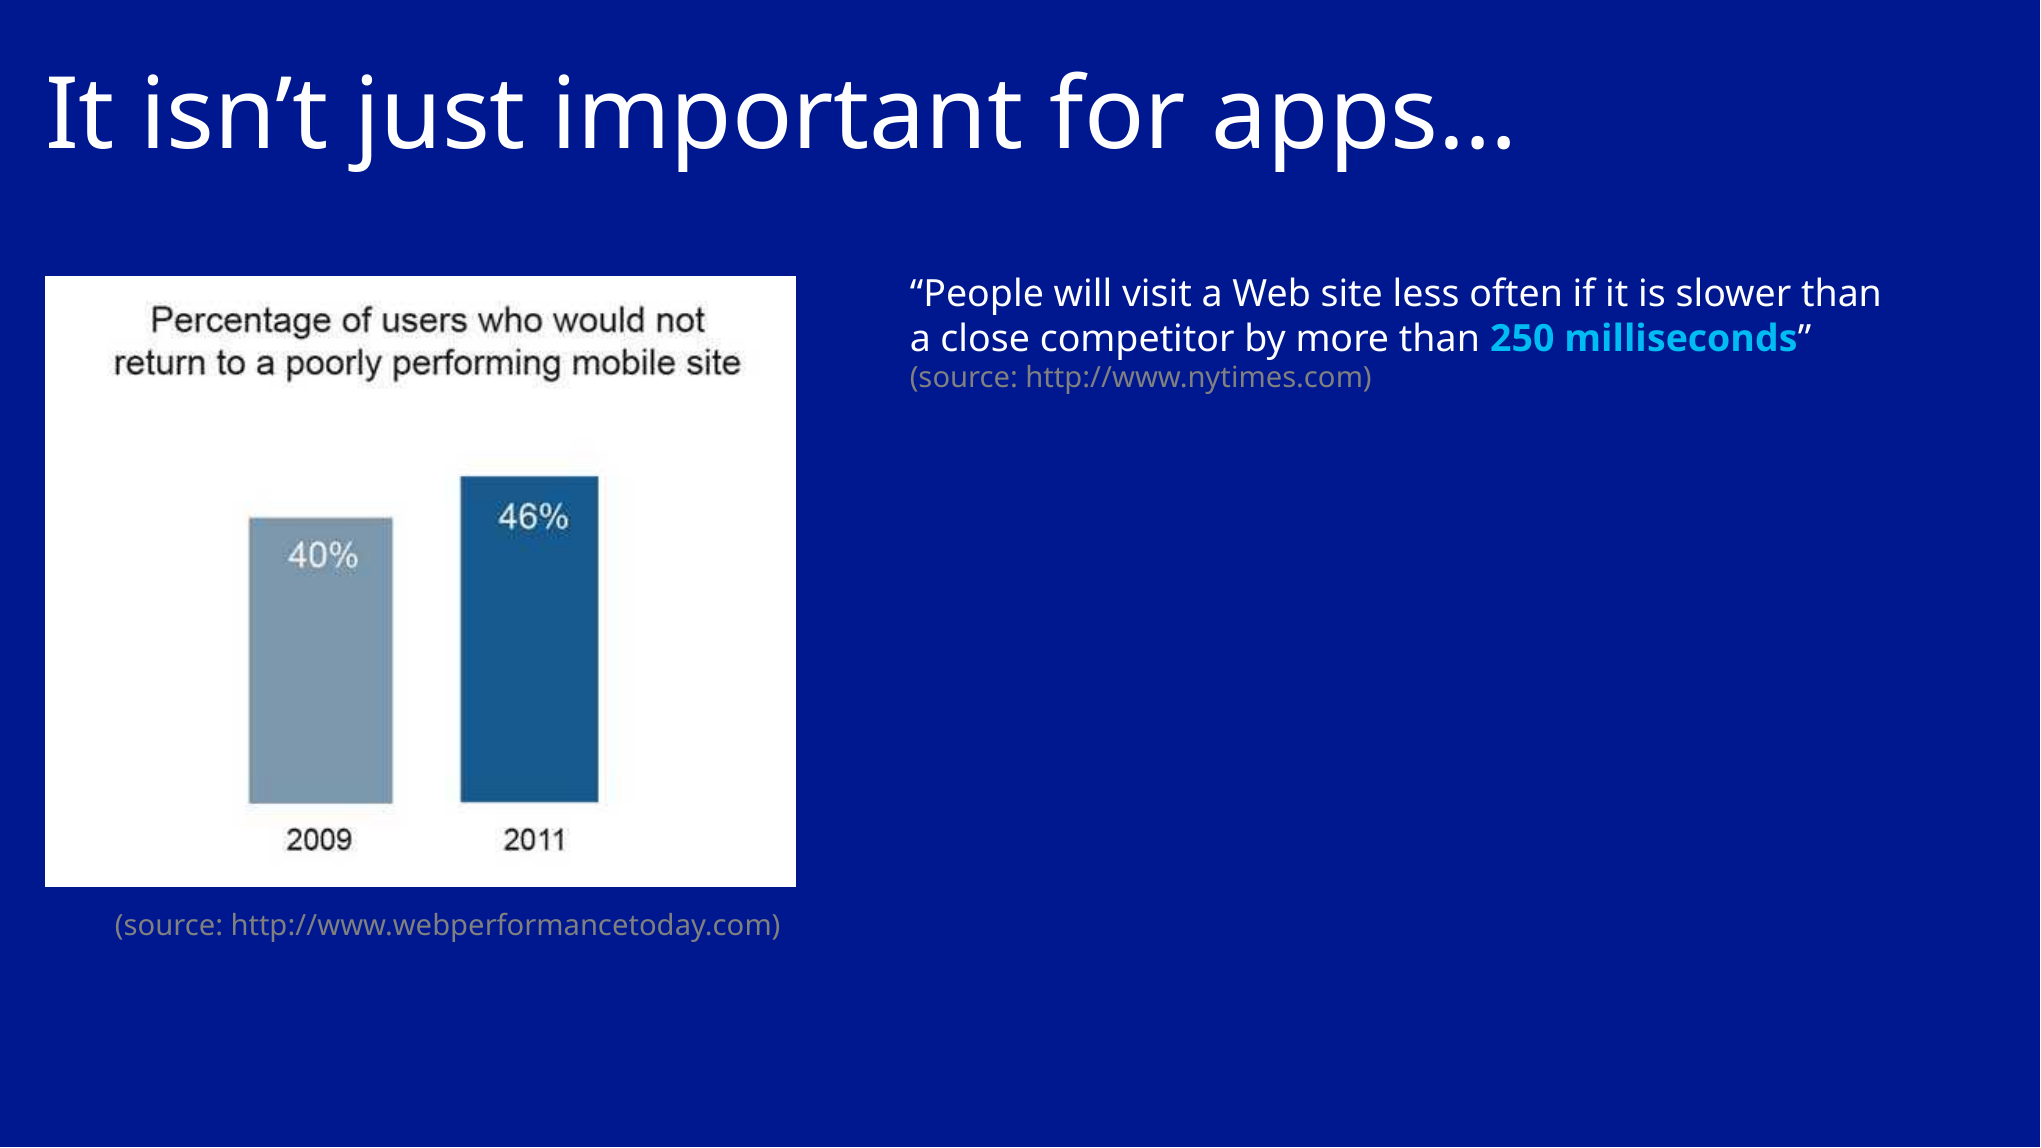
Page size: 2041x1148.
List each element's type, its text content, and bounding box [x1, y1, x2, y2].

picture [44, 276, 796, 887]
title It isn’t just important for apps… [761, 48, 1996, 199]
text_box (source: http://www.webperformancetoday.com) [100, 898, 1120, 949]
text_box [10, 0, 761, 317]
text_box “People will visit a Web site less often if it is slower than a close competitor by more than 250 milliseconds” (source: http://www.nytimes.com) [894, 261, 1915, 401]
